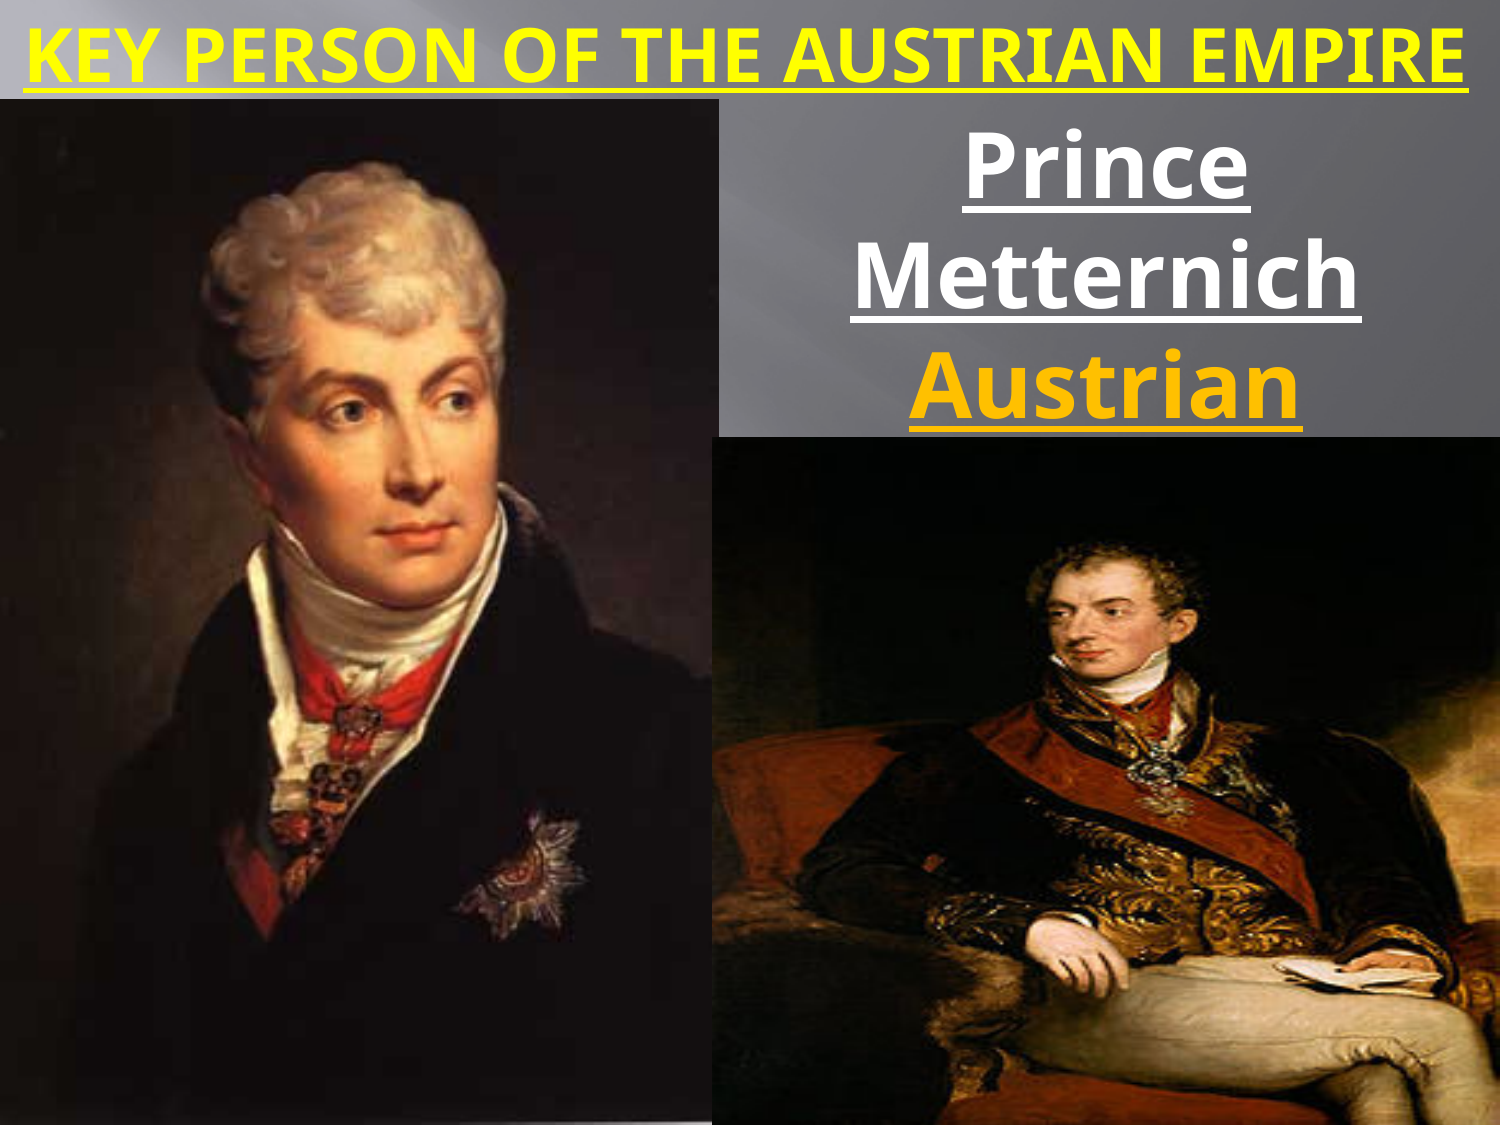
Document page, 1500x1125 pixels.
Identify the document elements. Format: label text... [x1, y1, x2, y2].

text_box Prince Metternich Austrian Foreign Minister [719, 99, 1500, 437]
text_box KEY PERSON OF THE AUSTRIAN EMPIRE [8, 0, 1484, 99]
picture [0, 99, 1500, 1125]
